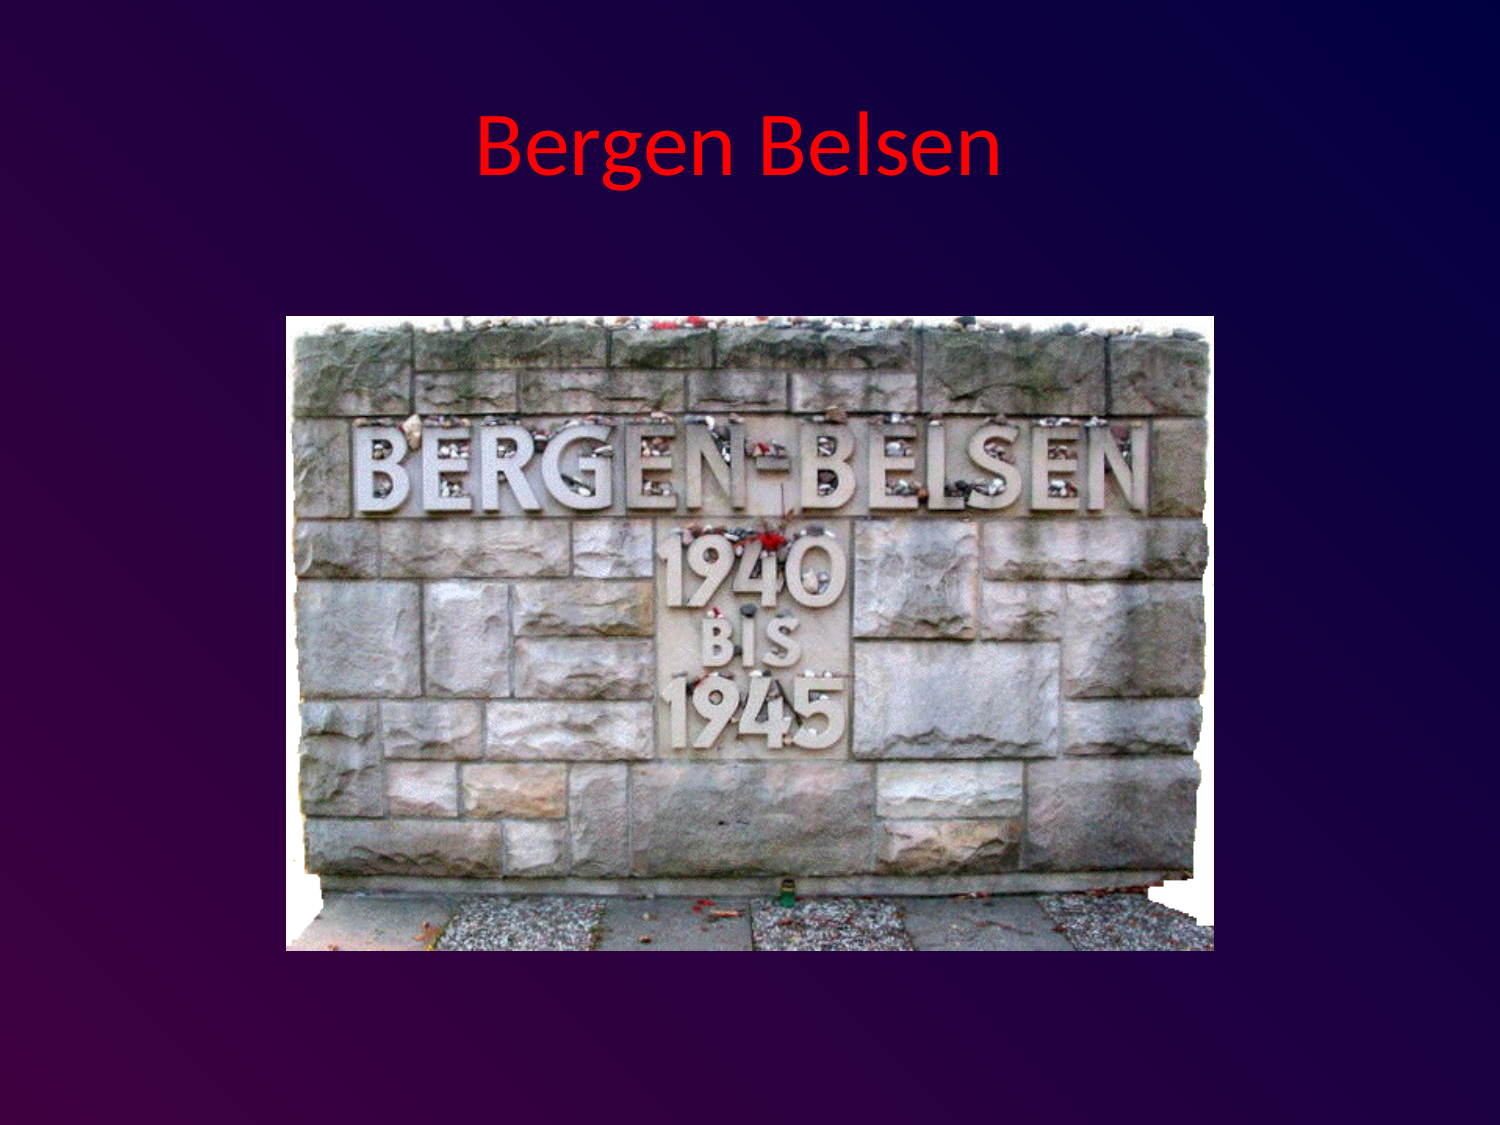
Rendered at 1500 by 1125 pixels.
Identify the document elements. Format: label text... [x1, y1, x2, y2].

title Bergen Belsen [75, 45, 1425, 233]
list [286, 316, 1214, 952]
